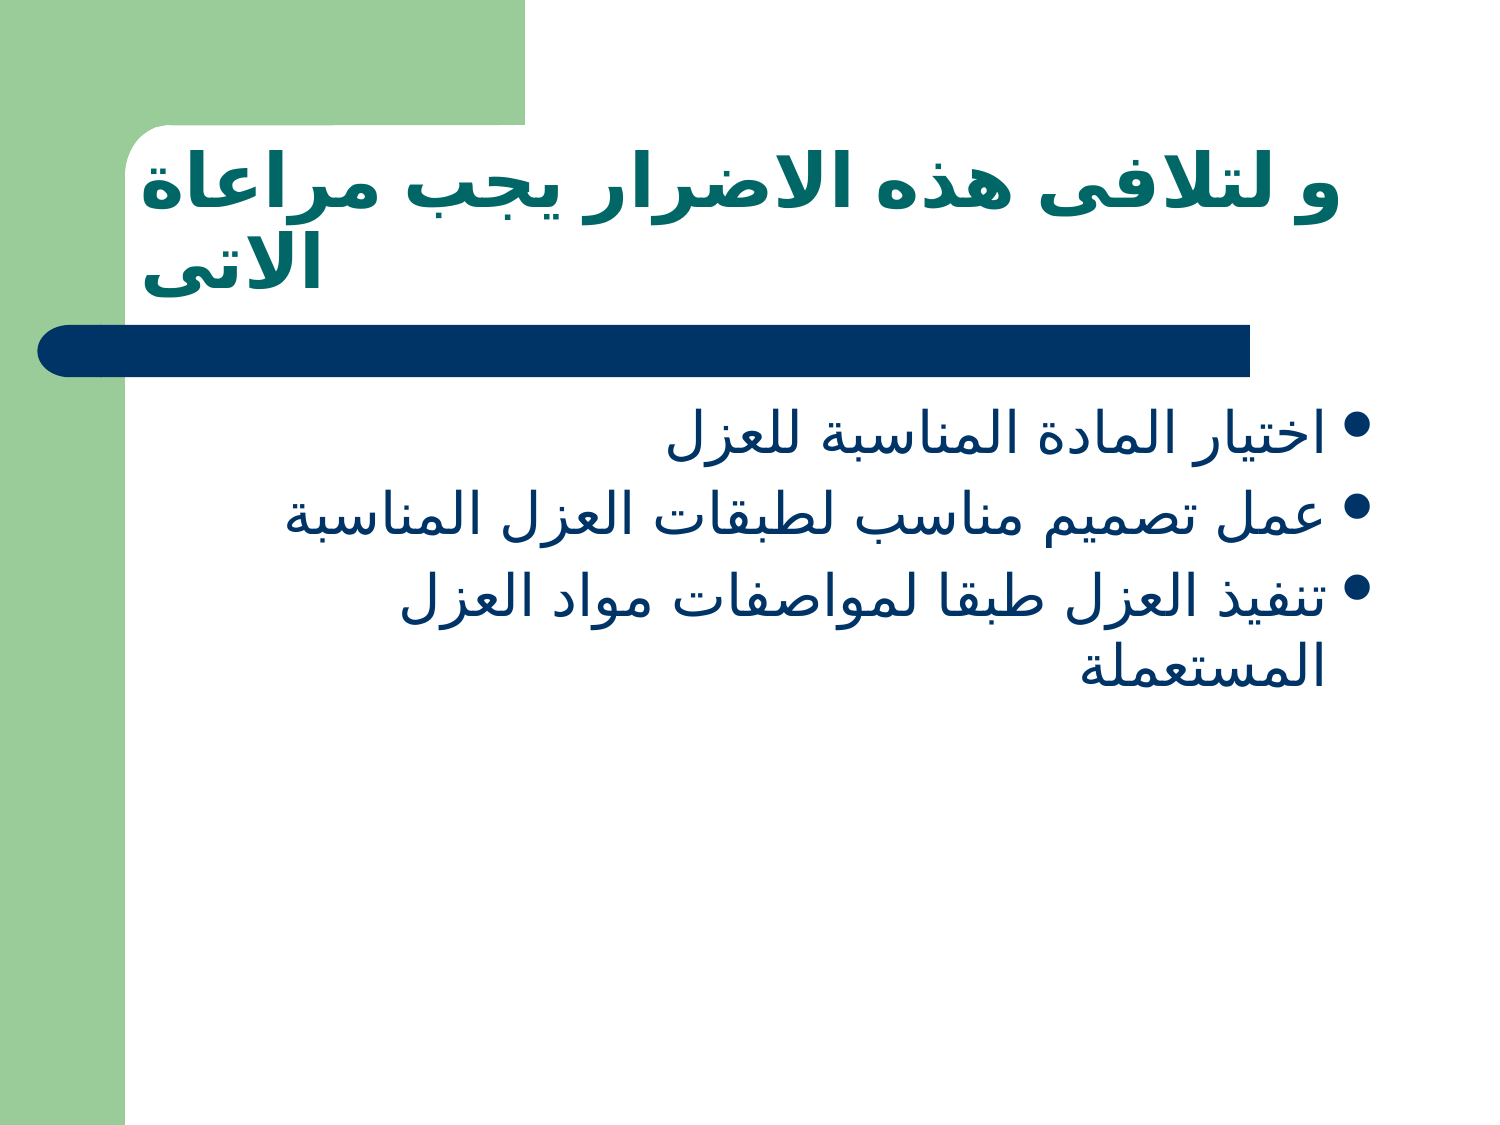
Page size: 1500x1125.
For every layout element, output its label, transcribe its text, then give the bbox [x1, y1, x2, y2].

list اختيار المادة المناسبة للعزل عمل تصميم مناسب لطبقات العزل المناسبة تنفيذ العزل طبقا لمواصفات مواد العزل المستعملة [137, 387, 1400, 999]
title و لتلافى هذه الاضرار يجب مراعاة الاتى [125, 125, 1425, 313]
